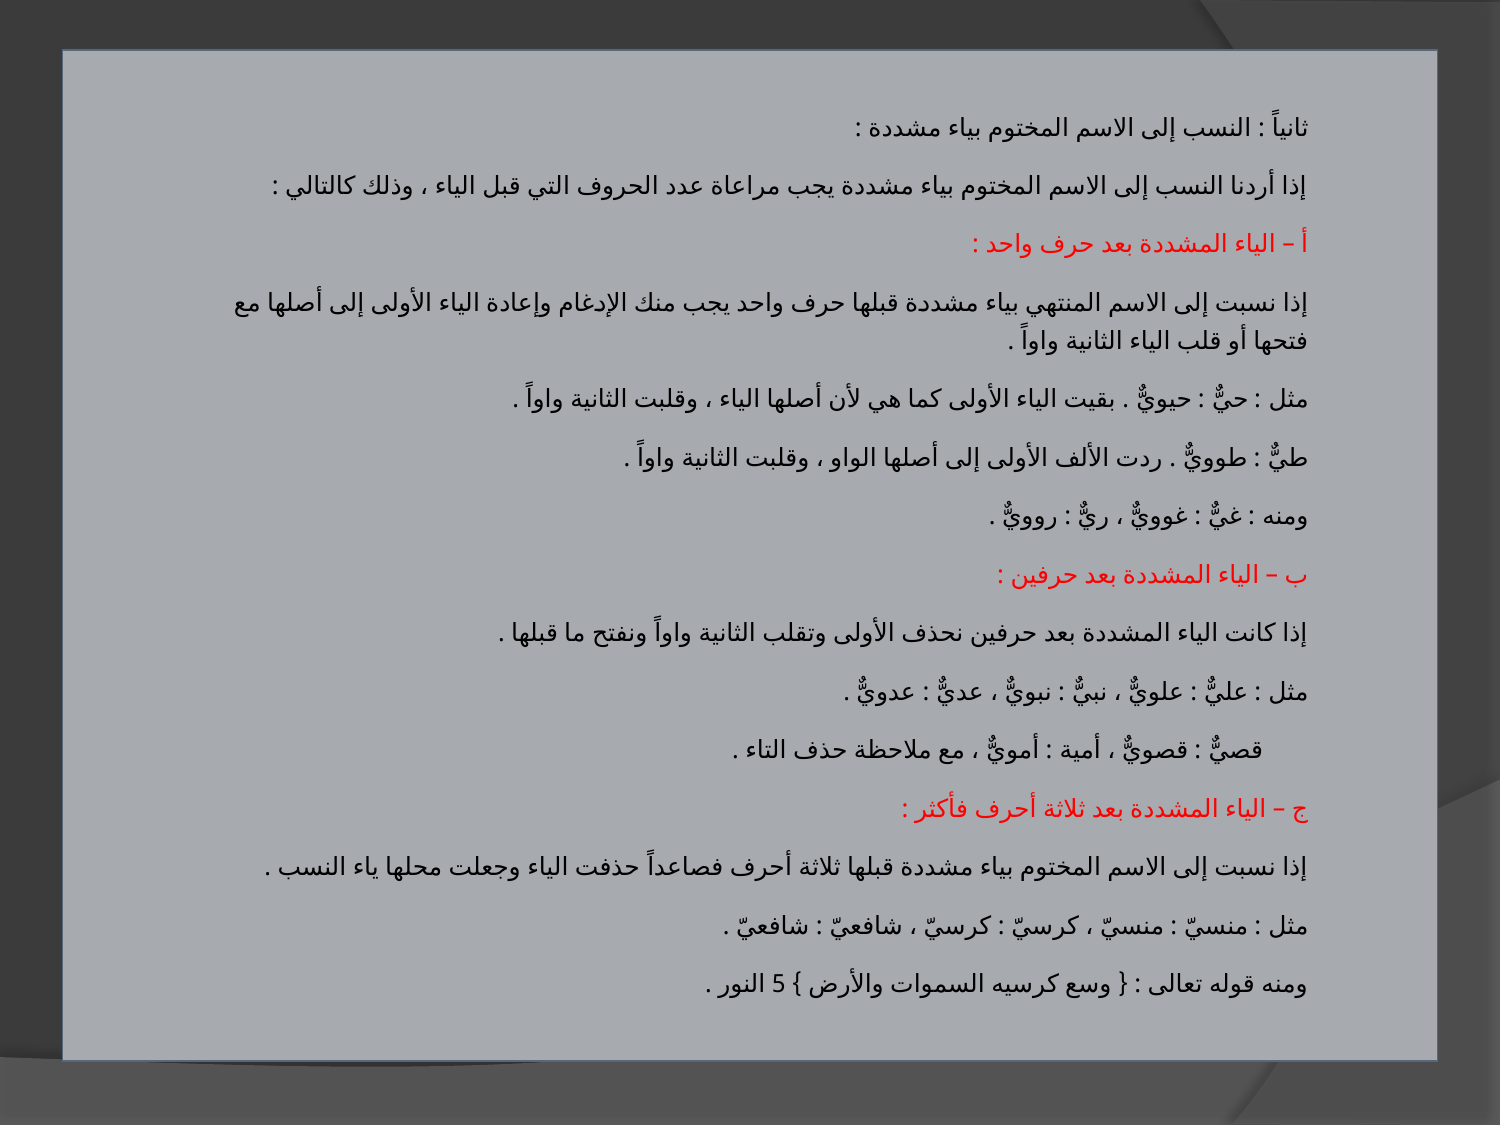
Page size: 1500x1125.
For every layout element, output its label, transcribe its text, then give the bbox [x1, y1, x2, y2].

table_header ثانياً : النسب إلى الاسم المختوم بياء مشددة : إذا أردنا النسب إلى الاسم المختوم بياء مشددة يجب مراعاة عدد الحروف التي قبل الياء ، وذلك كالتالي : أ – الياء المشددة بعد حرف واحد : إذا نسبت إلى الاسم المنتهي بياء مشددة قبلها حرف واحد يجب منك الإدغام وإعادة الياء الأولى إلى أصلها مع فتحها أو قلب الياء الثانية واواً . مثل : حيٌّ : حيويٌّ . بقيت الياء الأولى كما هي لأن أصلها الياء ، وقلبت الثانية واواً . طيٌّ : طوويٌّ . ردت الألف الأولى إلى أصلها الواو ، وقلبت الثانية واواً . ومنه : غيٌّ : غوويٌّ ، ريٌّ : روويٌّ . ب – الياء المشددة بعد حرفين : إذا كانت الياء المشددة بعد حرفين نحذف الأولى وتقلب الثانية واواً ونفتح ما قبلها . مثل : عليٌّ : علويٌّ ، نبيٌّ : نبويٌّ ، عديٌّ : عدويٌّ . قصيٌّ : قصويٌّ ، أمية : أمويٌّ ، مع ملاحظة حذف التاء . ج – الياء المشددة بعد ثلاثة أحرف فأكثر : إذا نسبت إلى الاسم المختوم بياء مشددة قبلها ثلاثة أحرف فصاعداً حذفت الياء وجعلت محلها ياء النسب . مثل : منسيّ : منسيّ ، كرسيّ : كرسيّ ، شافعيّ : شافعيّ . ومنه قوله تعالى : { وسع كرسيه السموات والأرض } 5 النور . [63, 51, 1437, 1060]
